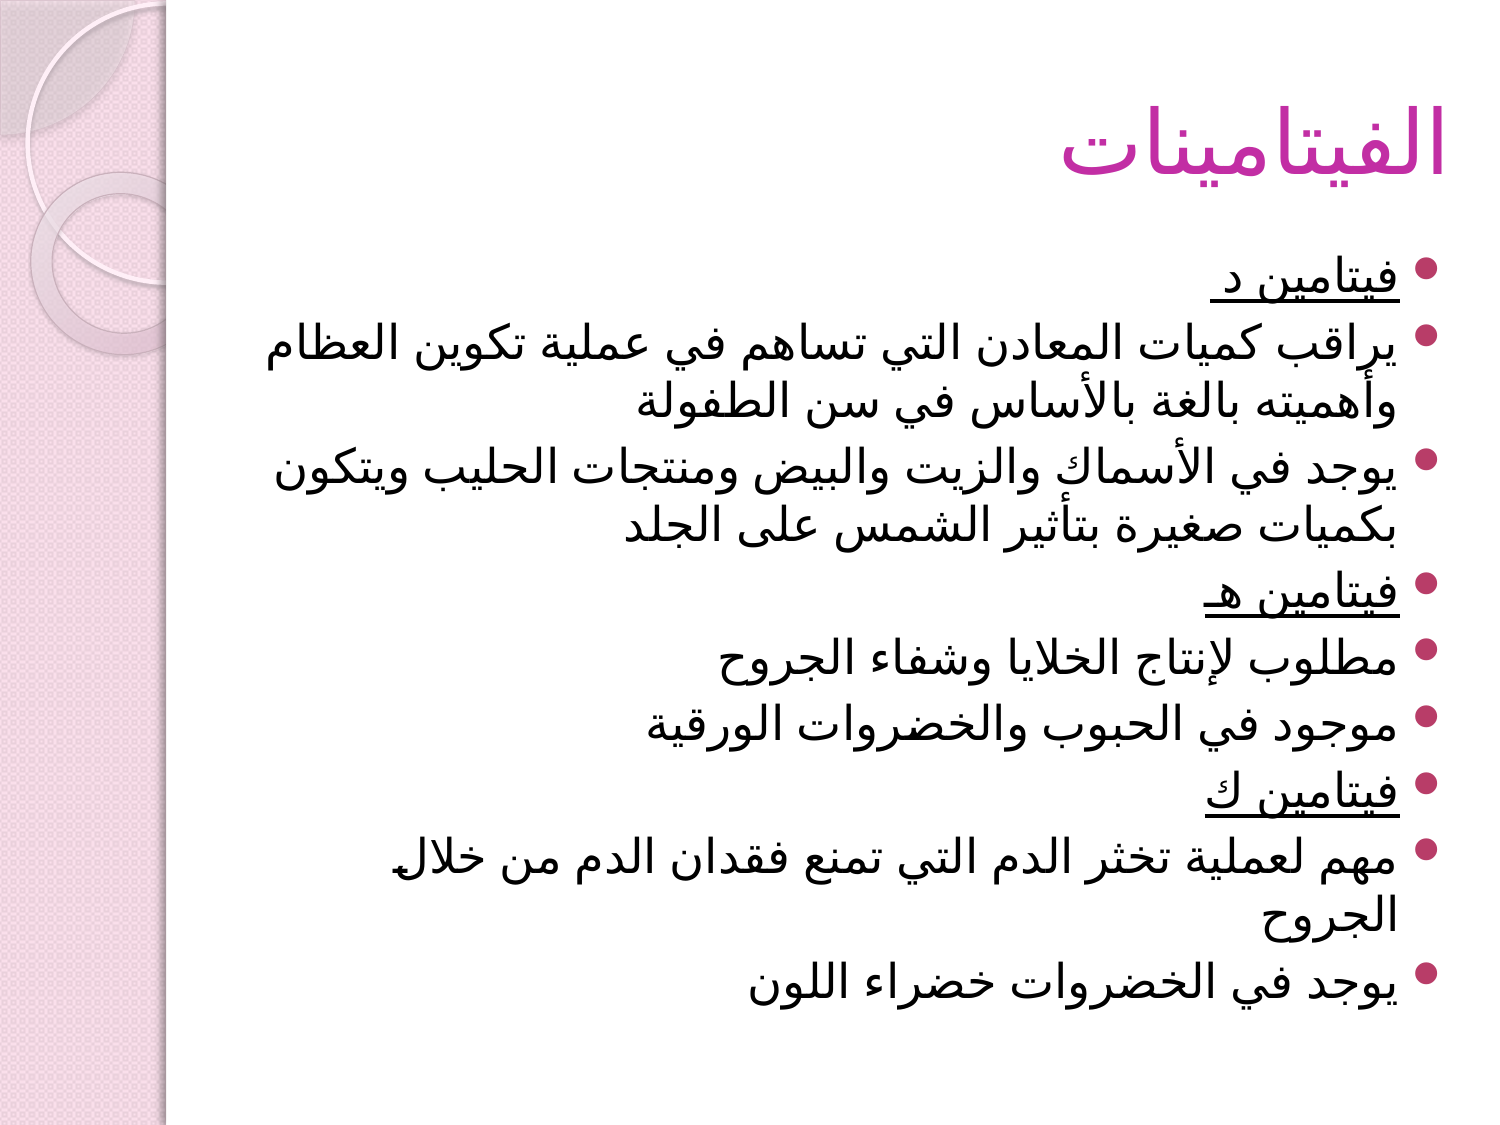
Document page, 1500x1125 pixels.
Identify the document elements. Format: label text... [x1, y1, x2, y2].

title الفيتامينات [235, 45, 1466, 233]
list فيتامين د يراقب كميات المعادن التي تساهم في عملية تكوين العظام وأهميته بالغة بالأساس في سن الطفولة يوجد في الأسماك والزيت والبيض ومنتجات الحليب ويتكون بكميات صغيرة بتأثير الشمس على الجلد فيتامين هـ مطلوب لإنتاج الخلايا وشفاء الجروح موجود في الحبوب والخضروات الورقية فيتامين ك مهم لعملية تخثر الدم التي تمنع فقدان الدم من خلال الجروح يوجد في الخضروات خضراء اللون [235, 237, 1466, 1025]
